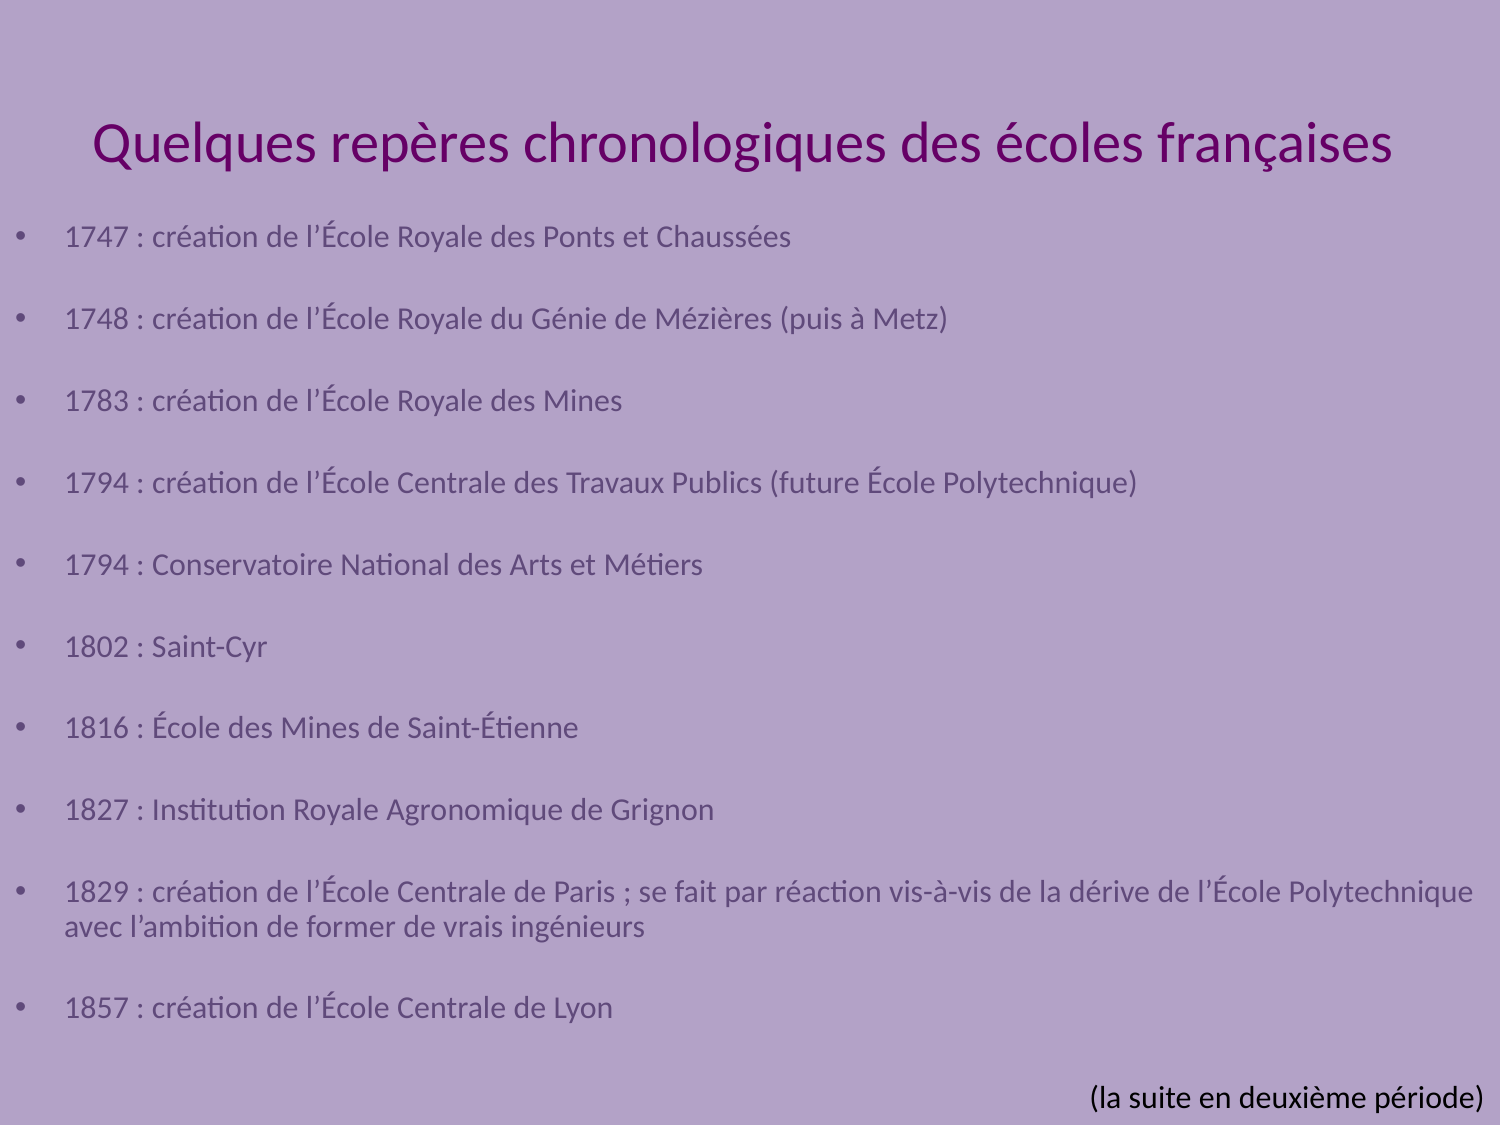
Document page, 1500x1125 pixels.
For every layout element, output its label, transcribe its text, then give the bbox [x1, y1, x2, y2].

title Quelques repères chronologiques des écoles françaises [75, 45, 1425, 212]
list 1747 : création de l’École Royale des Ponts et Chaussées 1748 : création de l’École Royale du Génie de Mézières (puis à Metz) 1783 : création de l’École Royale des Mines 1794 : création de l’École Centrale des Travaux Publics (future École Polytechnique) 1794 : Conservatoire National des Arts et Métiers 1802 : Saint-Cyr 1816 : École des Mines de Saint-Étienne 1827 : Institution Royale Agronomique de Grignon 1829 : création de l’École Centrale de Paris ; se fait par réaction vis-à-vis de la dérive de l’École Polytechnique avec l’ambition de former de vrais ingénieurs 1857 : création de l’École Centrale de Lyon (la suite en deuxième période) [0, 212, 1500, 1125]
